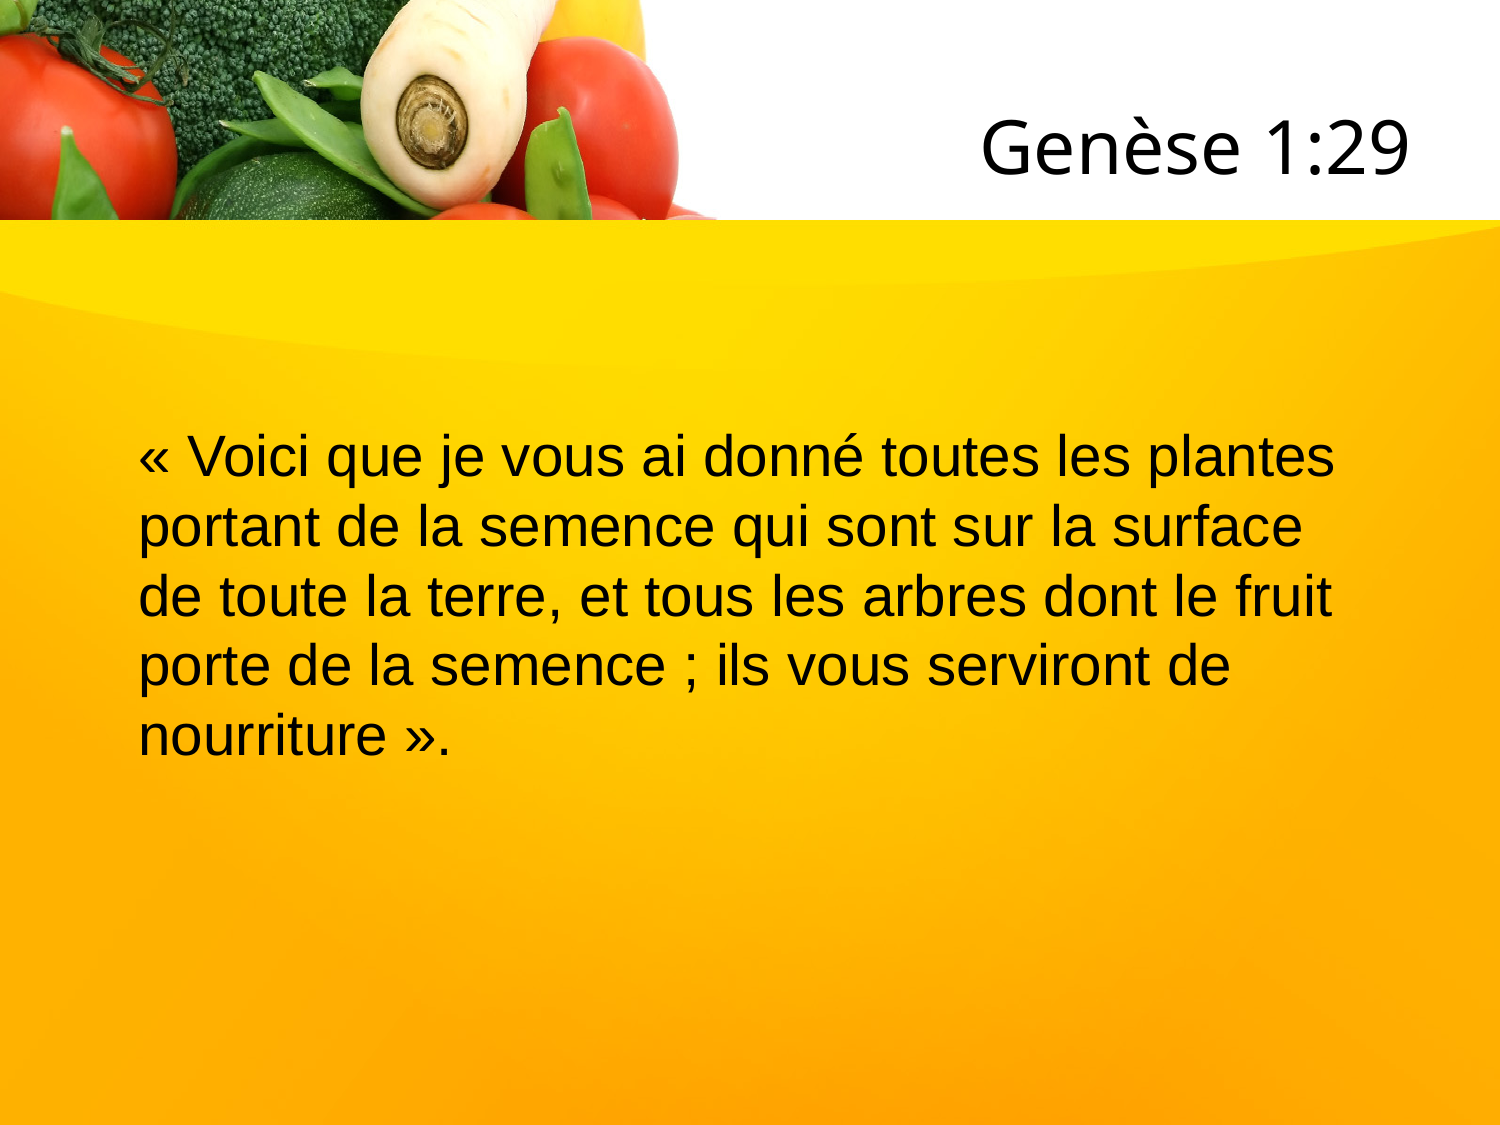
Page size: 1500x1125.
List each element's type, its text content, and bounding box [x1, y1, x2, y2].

text_box « Voici que je vous ai donné toutes les plantes portant de la semence qui sont sur la surface de toute la terre, et tous les arbres dont le fruit porte de la semence ; ils vous serviront de nourriture ». [123, 340, 1377, 775]
picture [0, 0, 1500, 1125]
title Genèse 1:29 [73, 61, 1427, 229]
